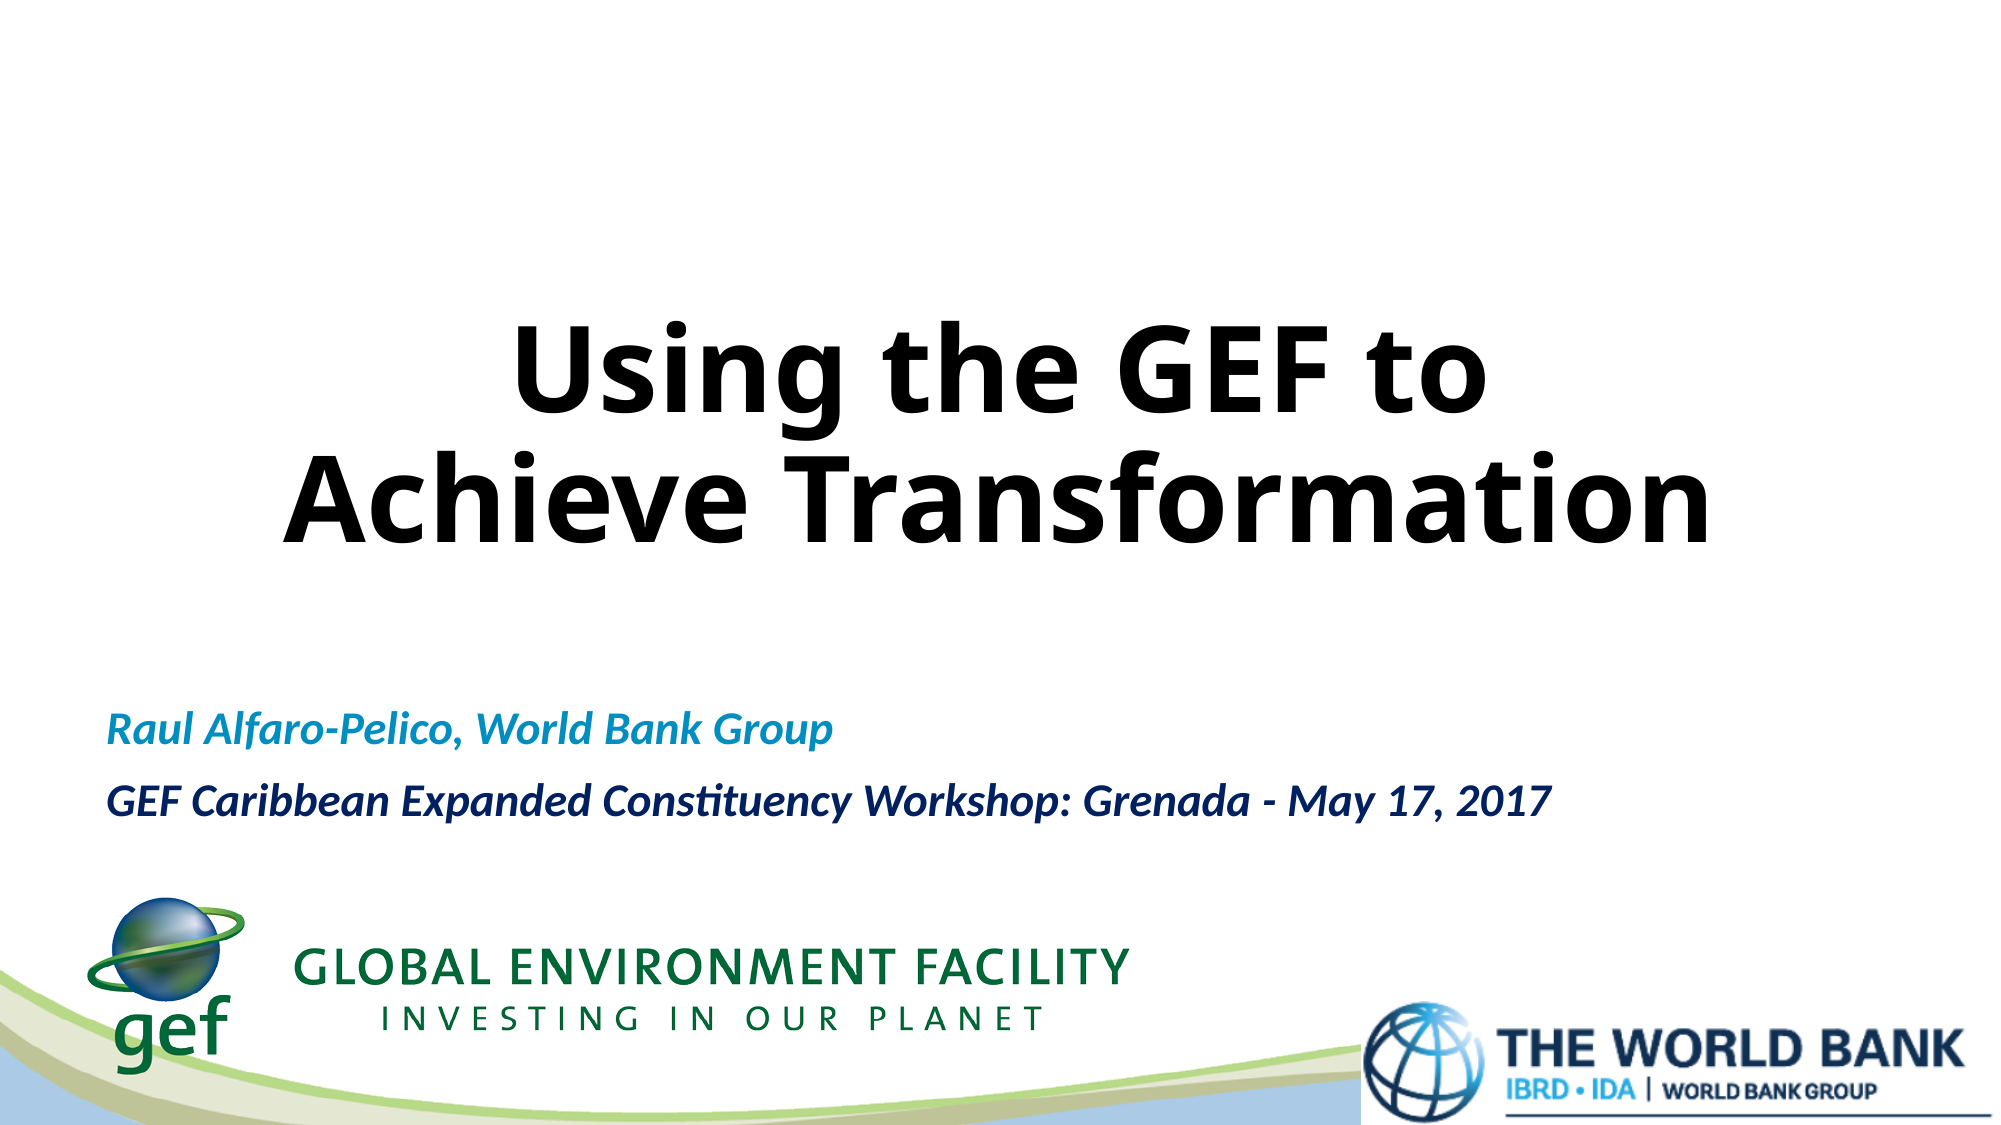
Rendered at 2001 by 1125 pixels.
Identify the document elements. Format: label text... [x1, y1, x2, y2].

subtitle Raul Alfaro-Pelico, World Bank Group GEF Caribbean Expanded Constituency Workshop: Grenada - May 17, 2017 [91, 696, 1592, 852]
title Using the GEF to Achieve Transformation [249, 184, 1750, 576]
picture [0, 862, 2000, 1125]
